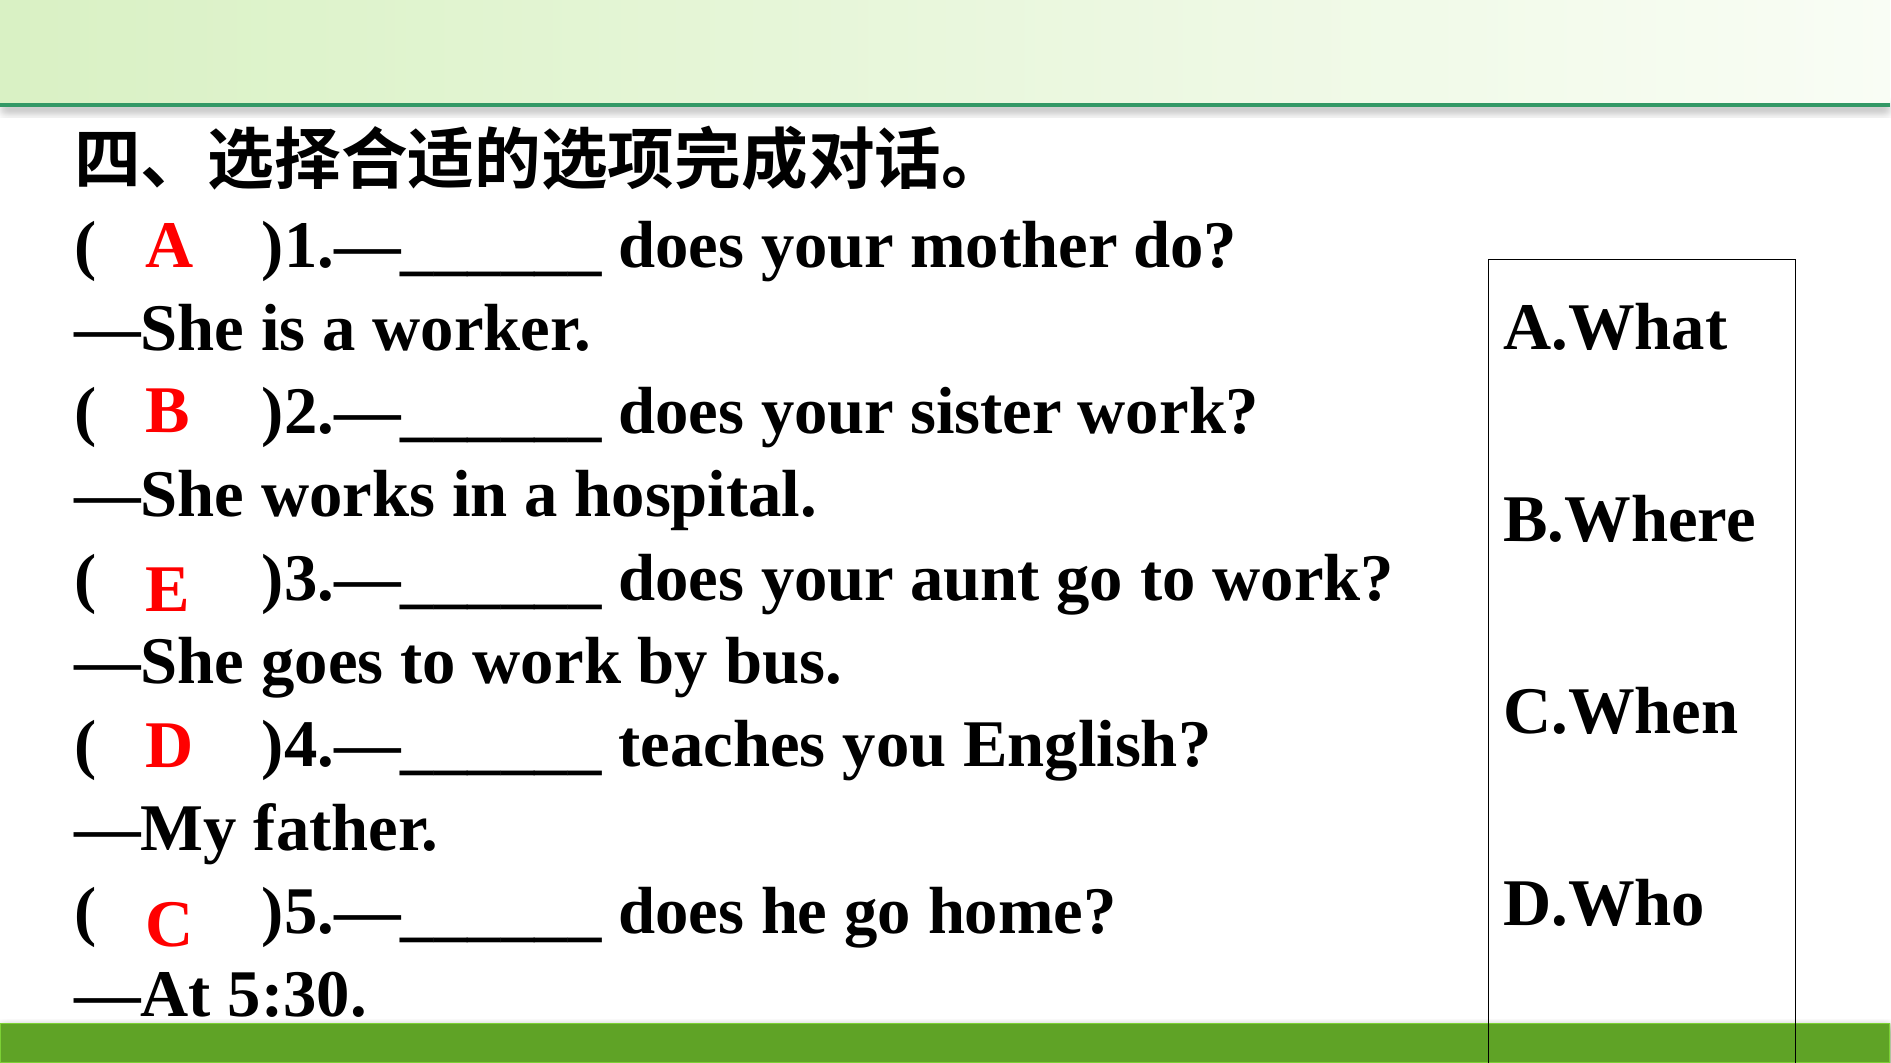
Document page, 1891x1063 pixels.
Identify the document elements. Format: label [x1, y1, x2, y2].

text_box [59, 105, 1833, 1042]
